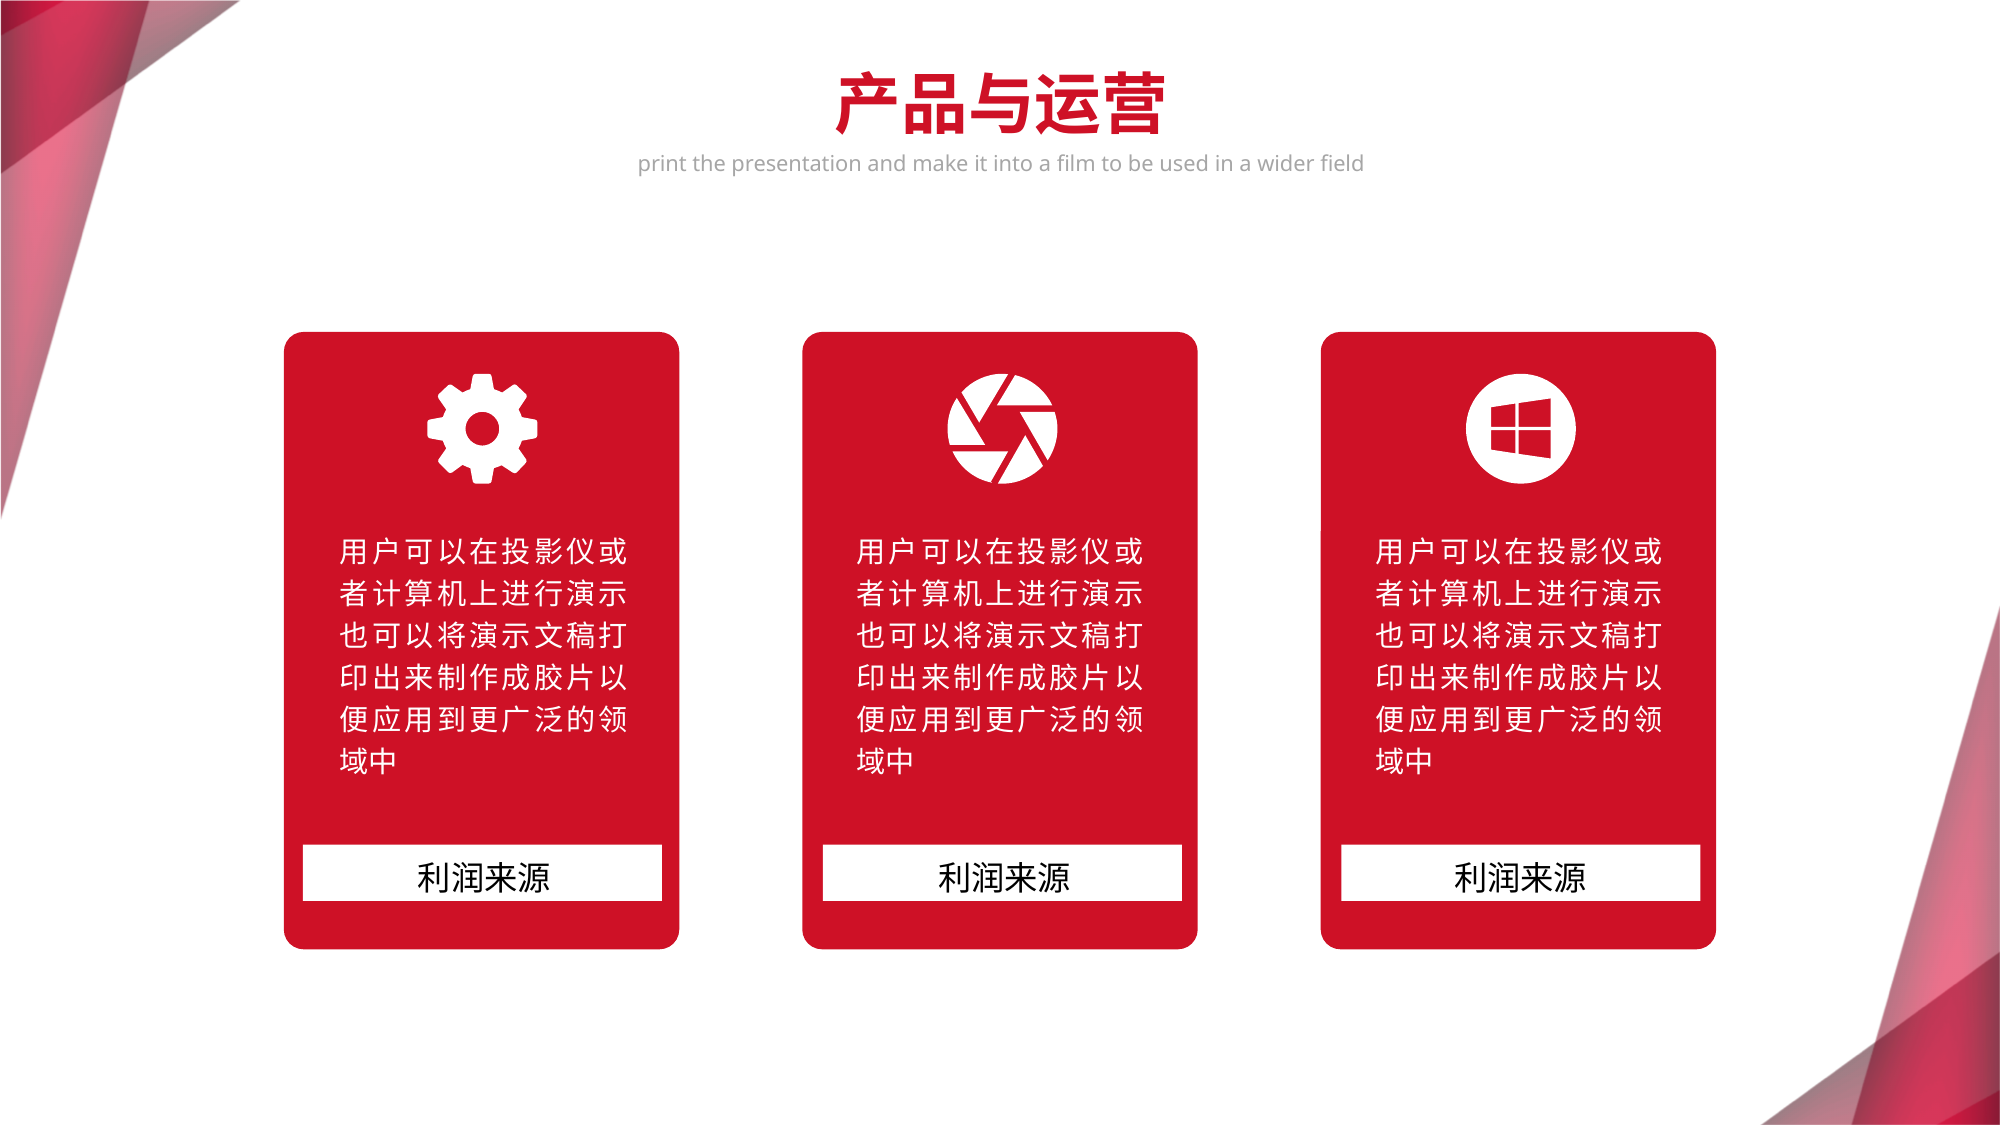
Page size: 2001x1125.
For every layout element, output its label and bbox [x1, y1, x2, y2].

text_box [283, 331, 680, 950]
text_box [802, 331, 1198, 950]
text_box [1320, 331, 1717, 950]
picture [1, 1, 303, 519]
picture [1698, 606, 2000, 1124]
text_box [544, 54, 1459, 184]
